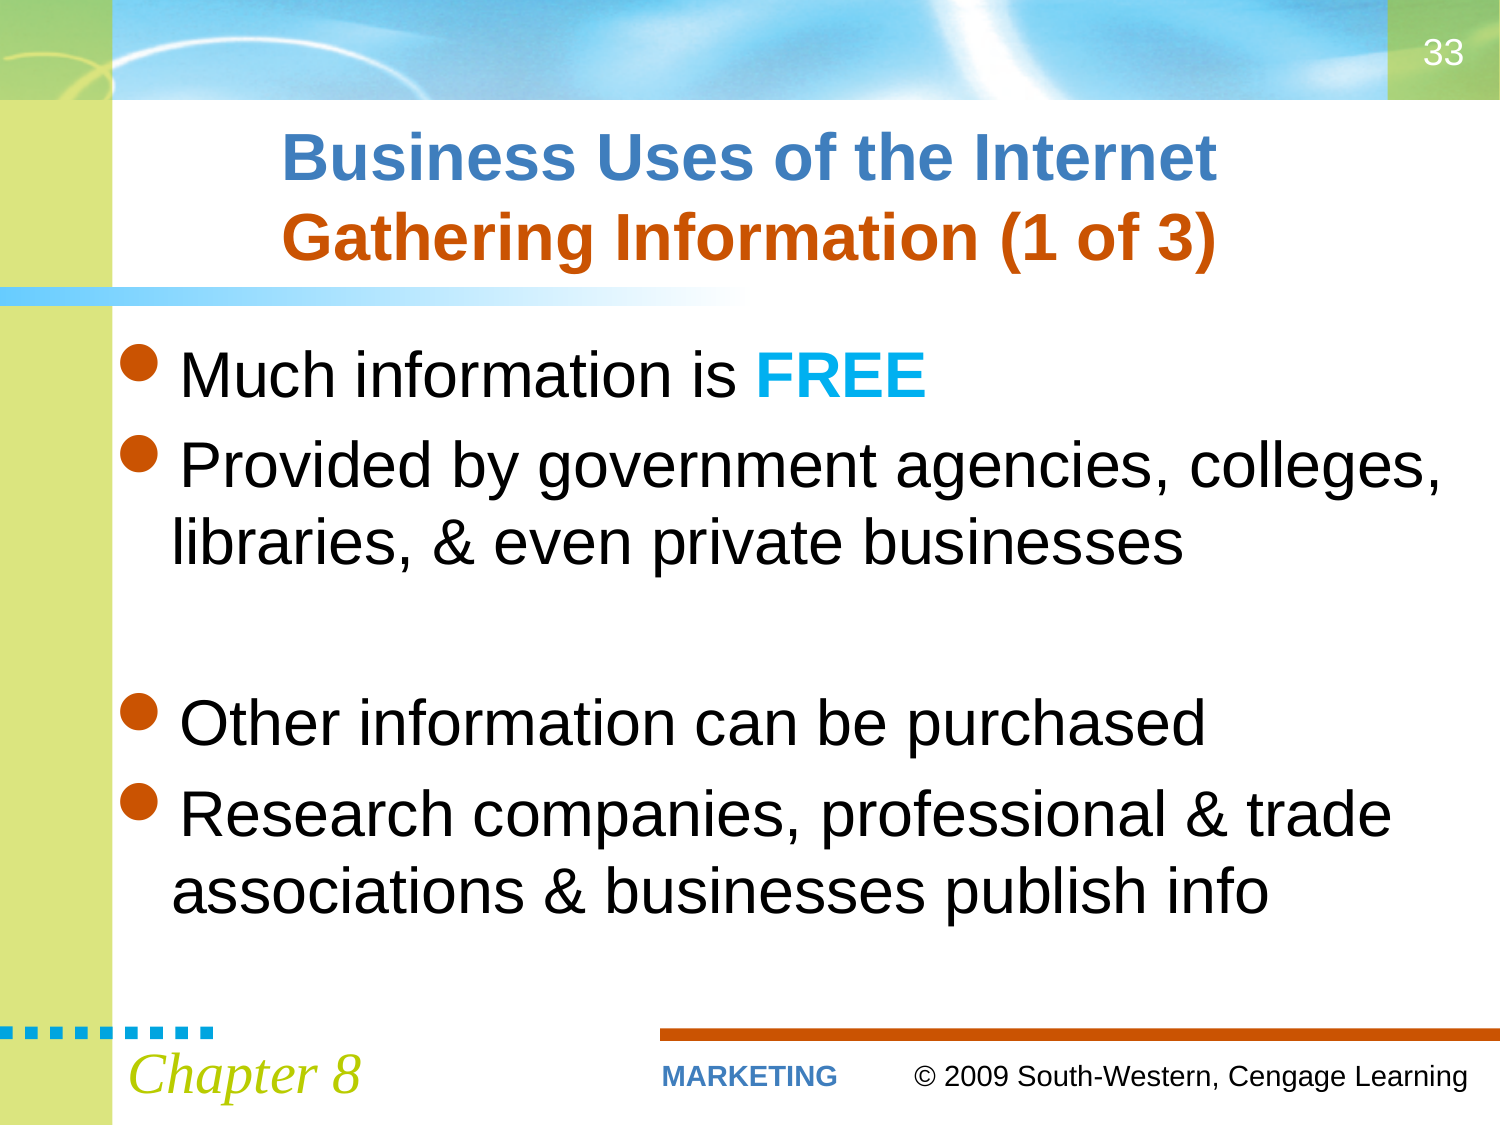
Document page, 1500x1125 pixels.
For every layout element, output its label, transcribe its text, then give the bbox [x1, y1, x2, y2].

footer Chapter 8 [112, 1012, 638, 1113]
slide_number 33 [1387, 0, 1500, 101]
title Business Uses of the Internet Gathering Information (1 of 3) [112, 99, 1388, 288]
list Much information is FREE Provided by government agencies, colleges, libraries, & even private businesses Other information can be purchased Research companies, professional & trade associations & businesses publish info [99, 324, 1476, 1001]
